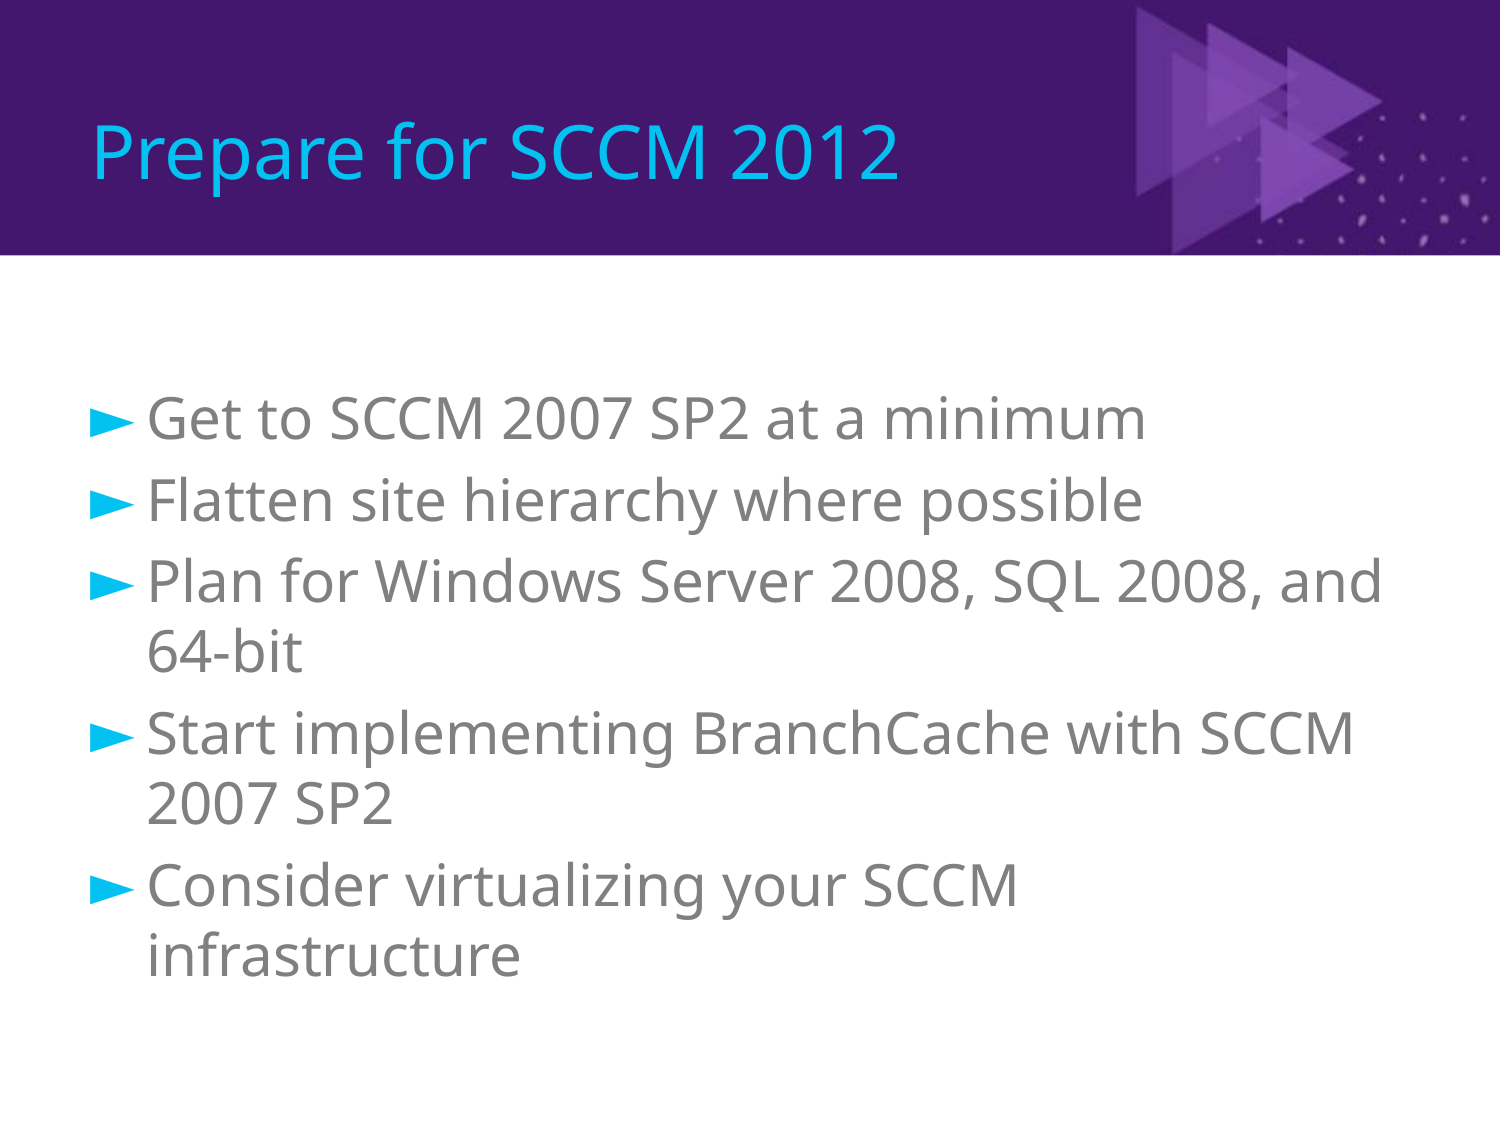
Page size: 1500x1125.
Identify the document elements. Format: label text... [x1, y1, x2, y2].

list Get to SCCM 2007 SP2 at a minimum Flatten site hierarchy where possible Plan for Windows Server 2008, SQL 2008, and 64-bit Start implementing BranchCache with SCCM 2007 SP2 Consider virtualizing your SCCM infrastructure [75, 373, 1425, 1005]
title Prepare for SCCM 2012 [75, 56, 1425, 244]
picture [0, 0, 1500, 255]
